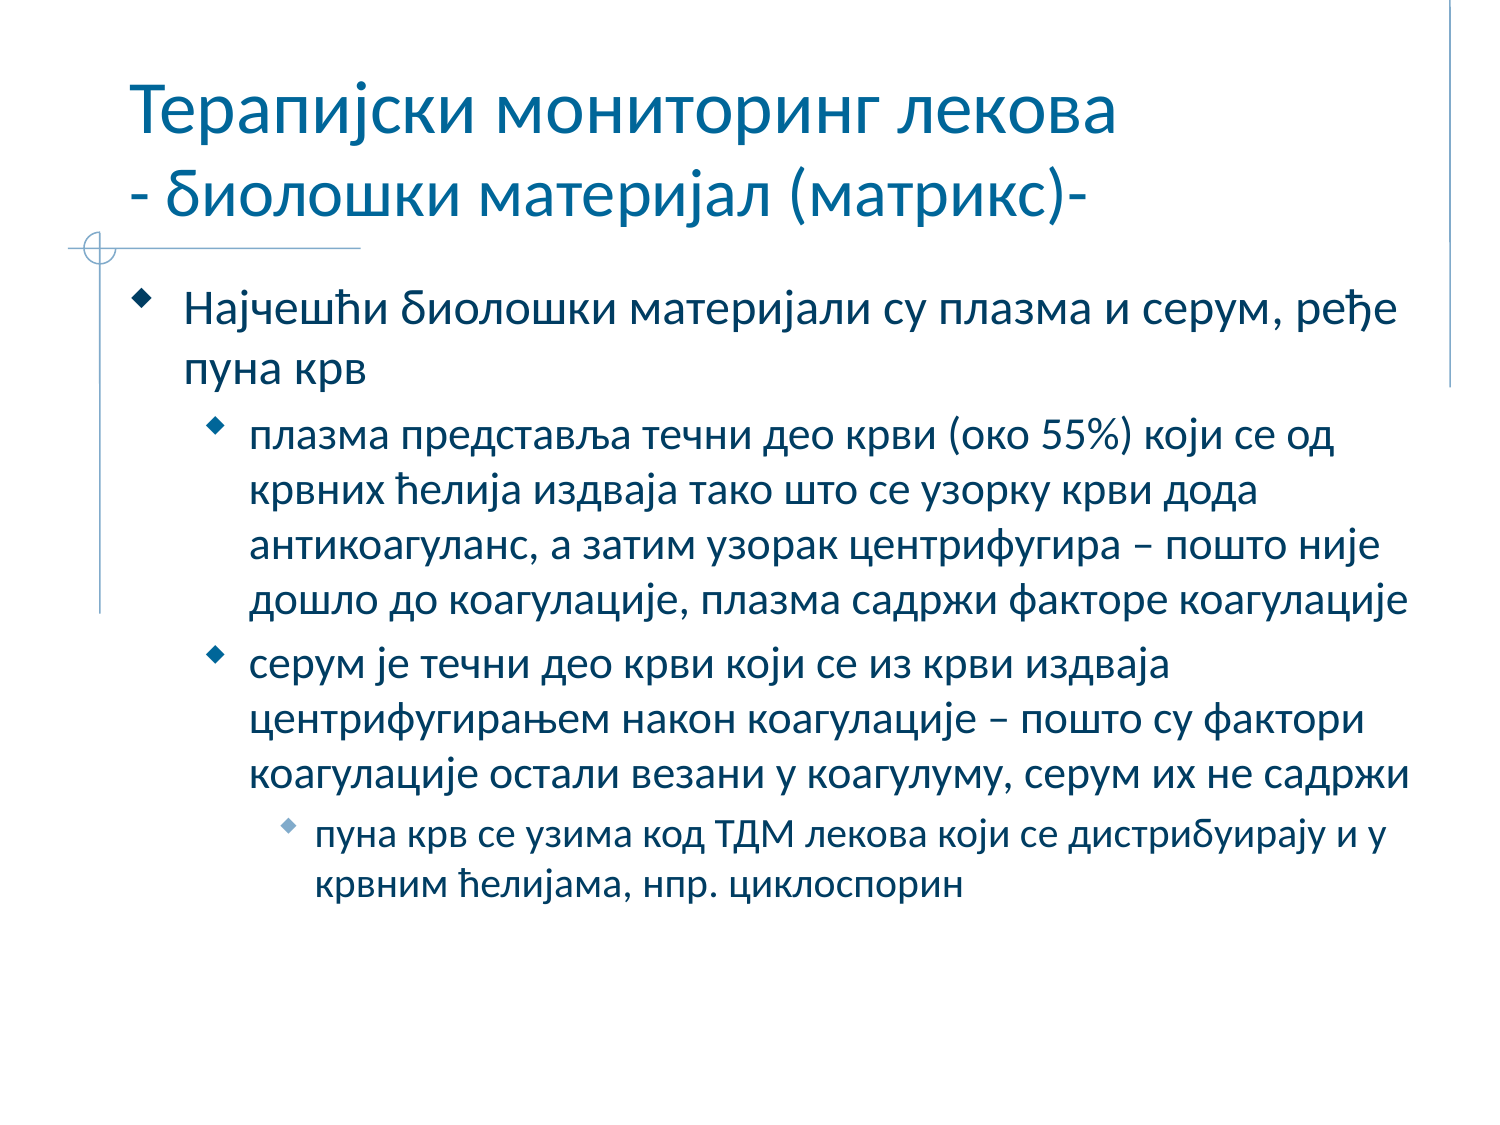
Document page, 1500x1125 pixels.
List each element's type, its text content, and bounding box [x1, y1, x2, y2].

title Терапијски мониторинг лекова - биолошки материјал (матрикс)- [113, 49, 1436, 238]
list Најчешћи биолошки материјали су плазма и серум, ређе пуна крв плазма представља течни део крви (око 55%) који се од крвних ћелија издваја тако што се узорку крви дода антикоагуланс, а затим узорак центрифугира – пошто није дошло до коагулације, плазма садржи факторе коагулације серум је течни део крви који се из крви издваја центрифугирањем након коагулације – пошто су фактори коагулације остали везани у коагулуму, серум их не садржи пуна крв се узима код ТДМ лекова који се дистрибуирају и у крвним ћелијама, нпр. циклоспорин [111, 266, 1436, 1083]
